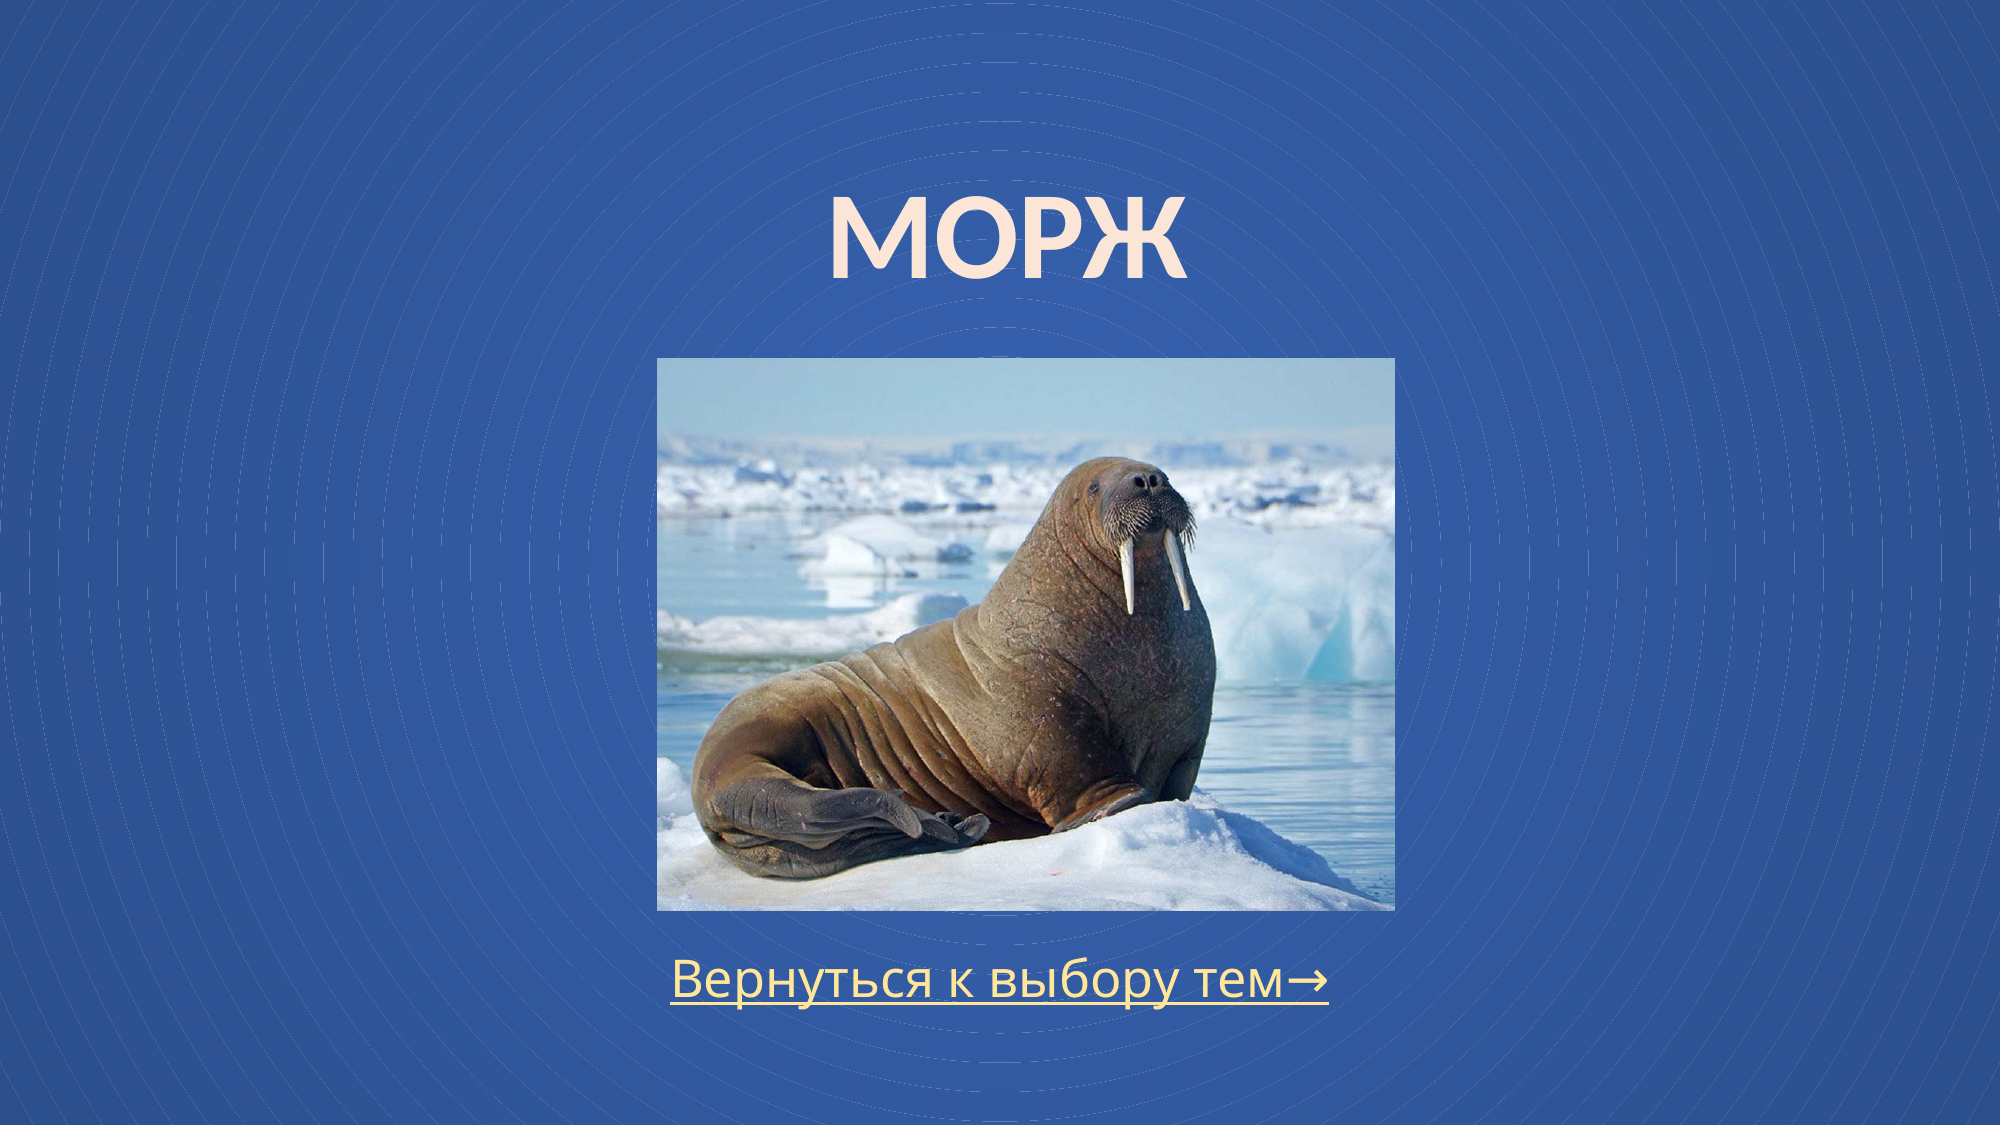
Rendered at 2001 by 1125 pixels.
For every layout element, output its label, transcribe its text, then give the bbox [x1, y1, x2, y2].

title МОРЖ [124, 113, 1890, 362]
text_box Вернуться к выбору тем→ [655, 938, 1345, 1016]
picture [657, 358, 1395, 912]
